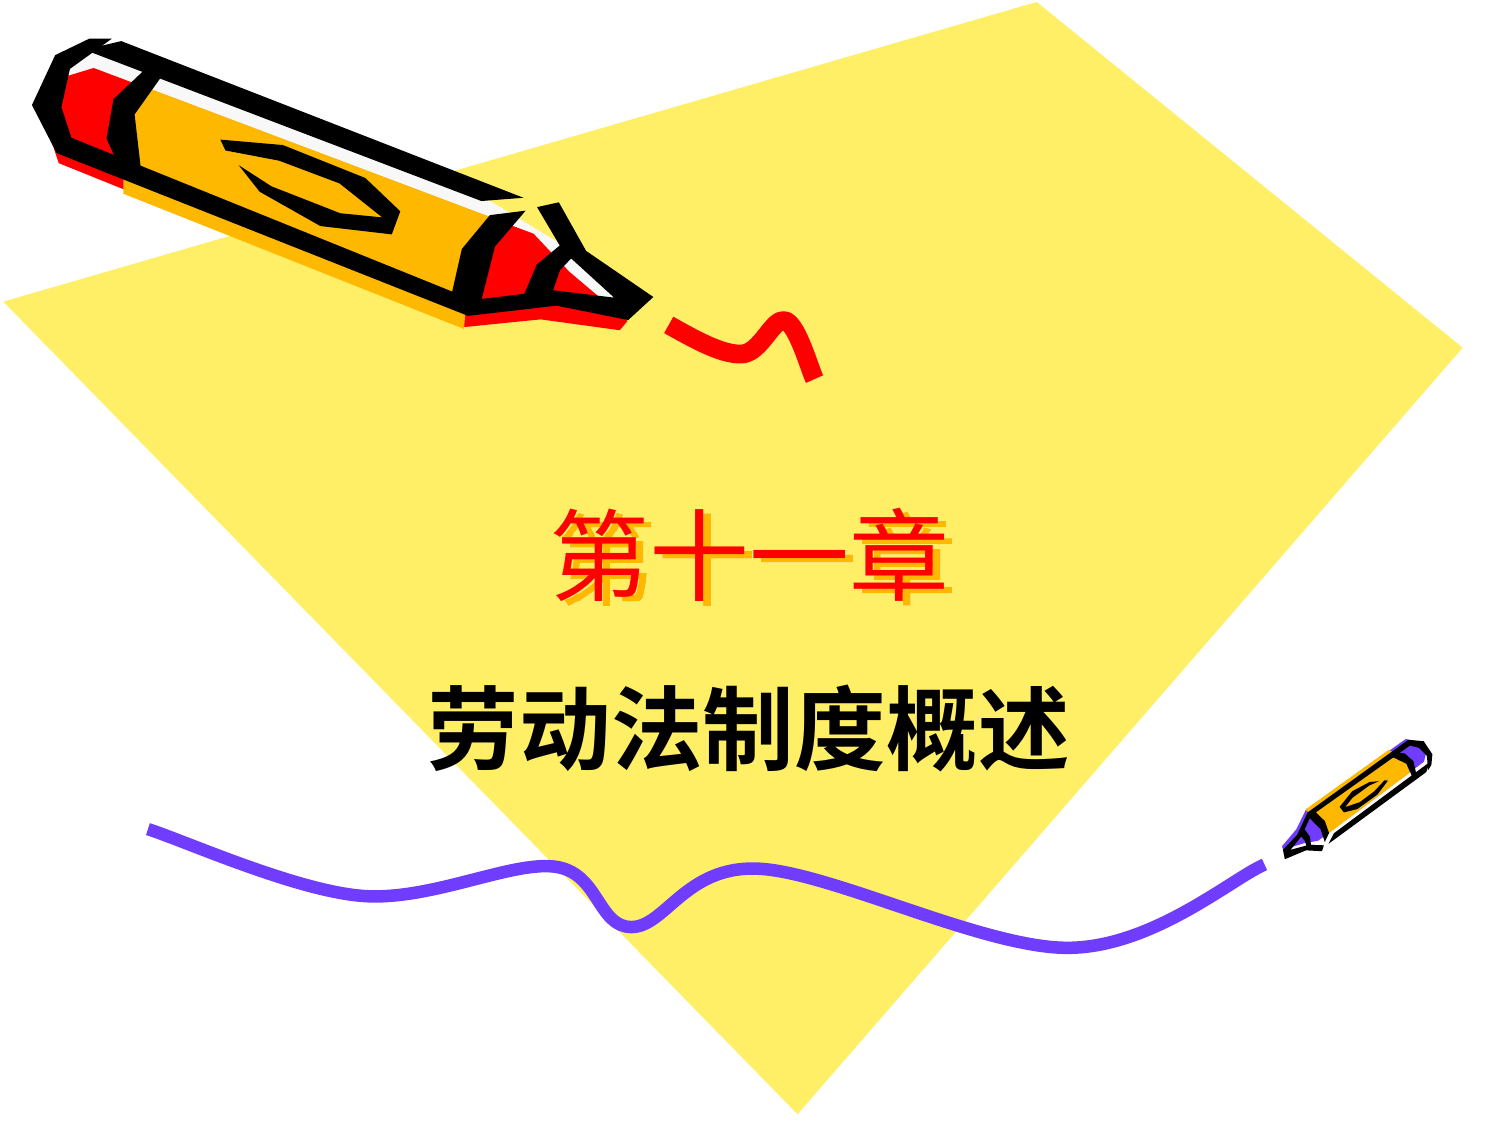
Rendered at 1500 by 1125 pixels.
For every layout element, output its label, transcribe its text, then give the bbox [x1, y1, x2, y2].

subtitle 劳动法制度概述 [253, 664, 1244, 830]
title 第十一章 [224, 247, 1276, 622]
